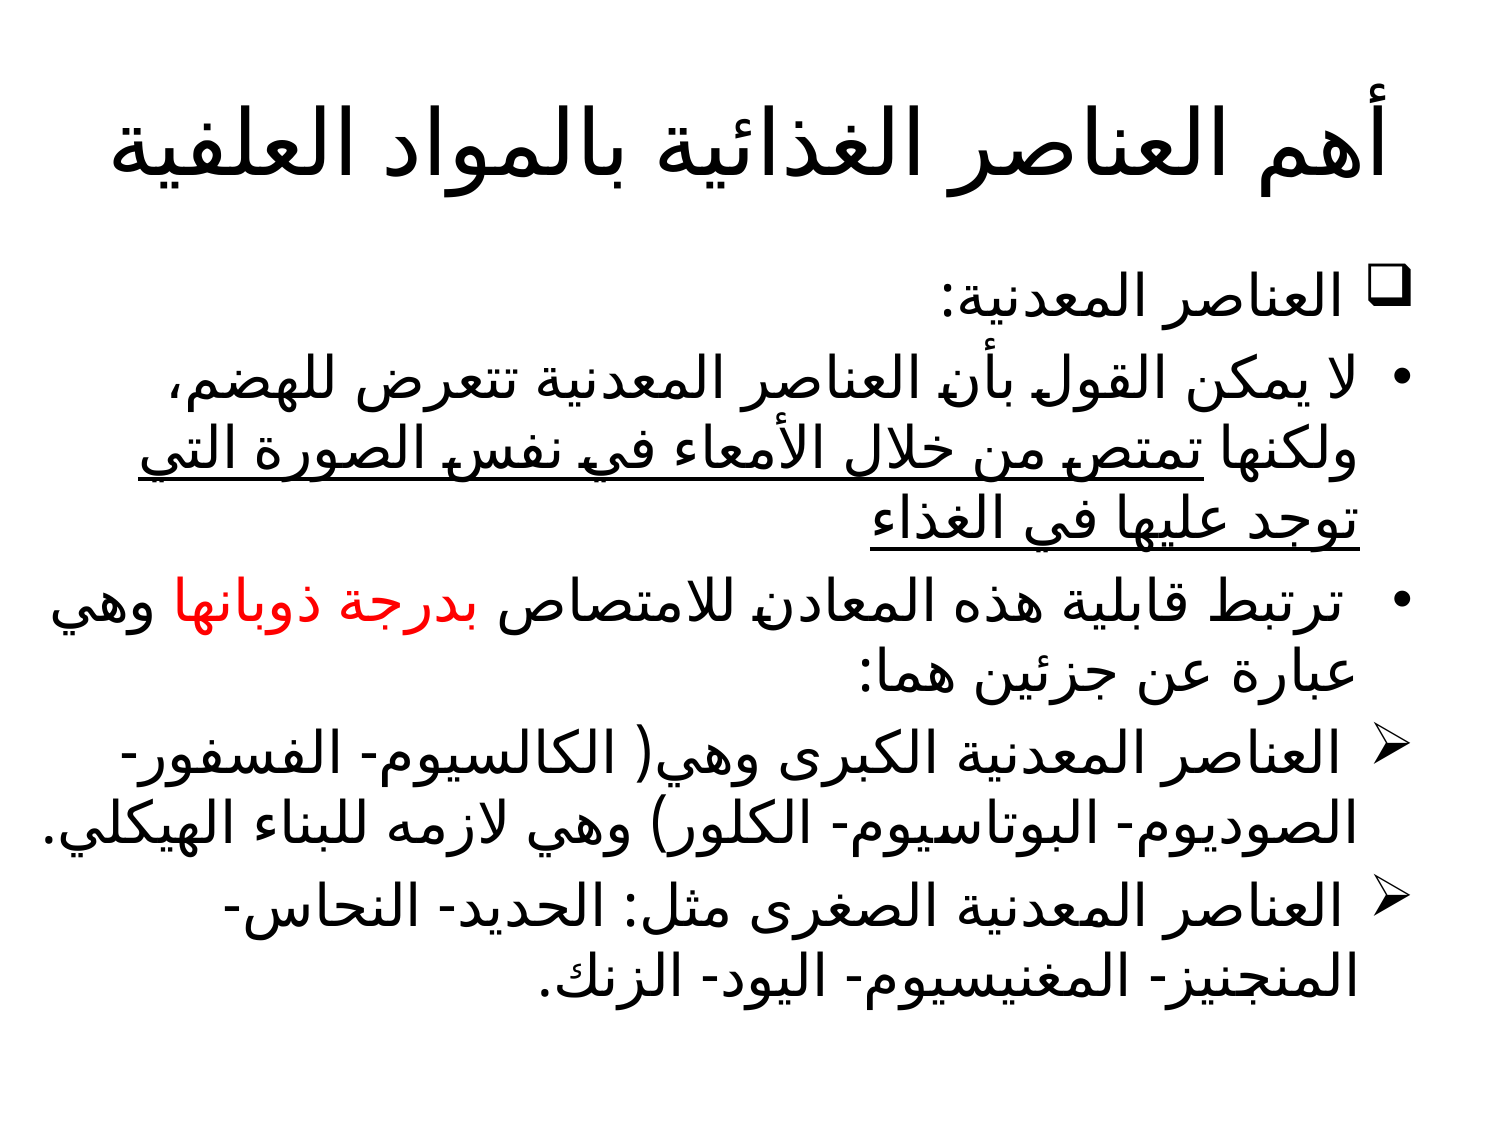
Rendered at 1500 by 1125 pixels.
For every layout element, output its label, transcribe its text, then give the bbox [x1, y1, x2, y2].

title أهم العناصر الغذائية بالمواد العلفية [75, 45, 1425, 233]
list العناصر المعدنية: لا يمكن القول بأن العناصر المعدنية تتعرض للهضم، ولكنها تمتص من خلال الأمعاء في نفس الصورة التي توجد عليها في الغذاء ترتبط قابلية هذه المعادن للامتصاص بدرجة ذوبانها وهي عبارة عن جزئين هما: العناصر المعدنية الكبرى وهي( الكالسيوم- الفسفور- الصوديوم- البوتاسيوم- الكلور) وهي لازمه للبناء الهيكلي. العناصر المعدنية الصغرى مثل: الحديد- النحاس- المنجنيز- المغنيسيوم- اليود- الزنك. [24, 249, 1425, 1050]
